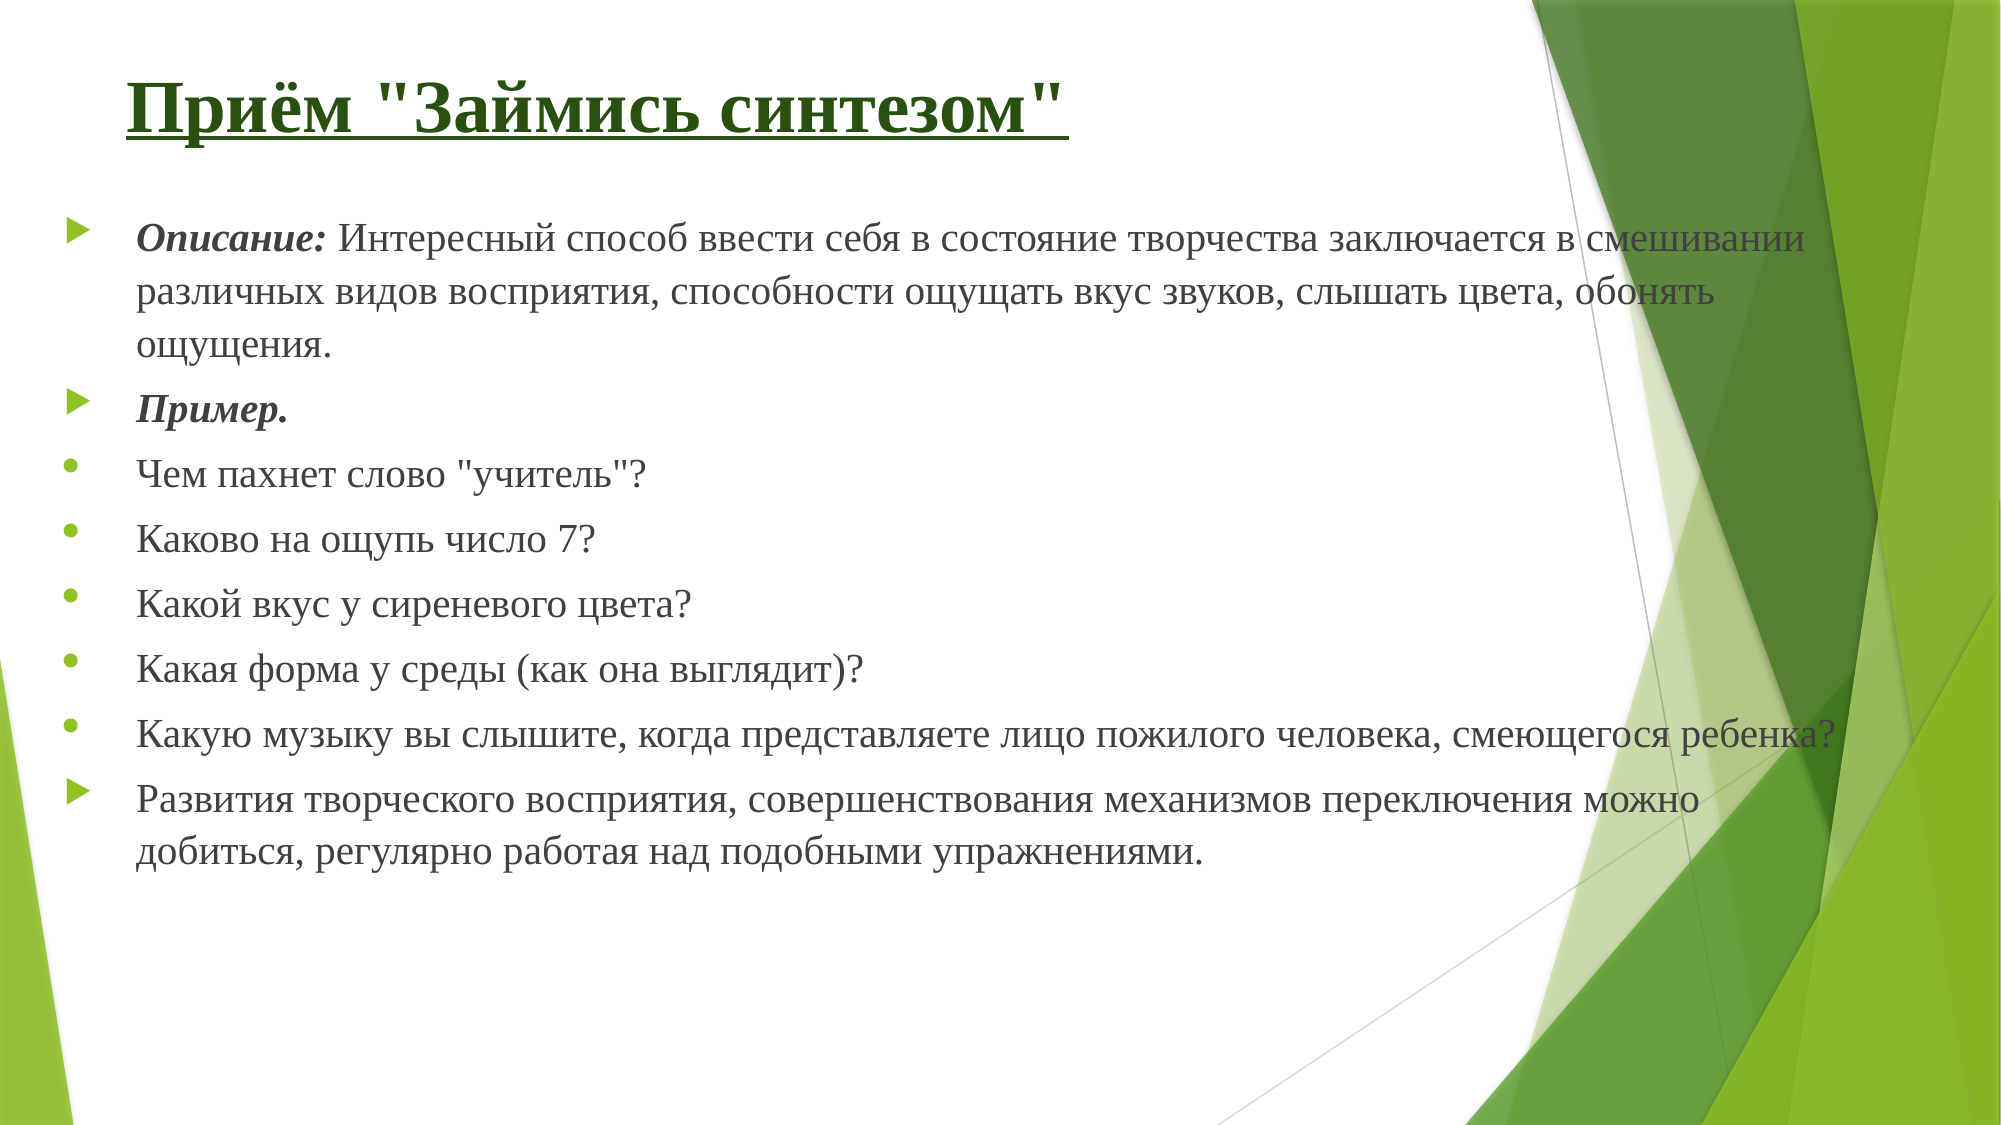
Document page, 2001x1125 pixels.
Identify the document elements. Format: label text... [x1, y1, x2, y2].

title Приём "Займись синтезом" [111, 43, 1522, 199]
list Описание: Интересный способ ввести себя в состояние творчества заключается в смешивании различных видов восприятия, способности ощущать вкус звуков, слышать цвета, обонять ощущения. Пример. Чем пахнет слово "учитель"? Каково на ощупь число 7? Какой вкус у сиреневого цвета? Какая форма у среды (как она выглядит)? Какую музыку вы слышите, когда представляете лицо пожилого человека, смеющегося ребенка? Развития творческого восприятия, совершенствования механизмов переключения можно добиться, регулярно работая над подобными упражнениями. [49, 199, 1887, 950]
